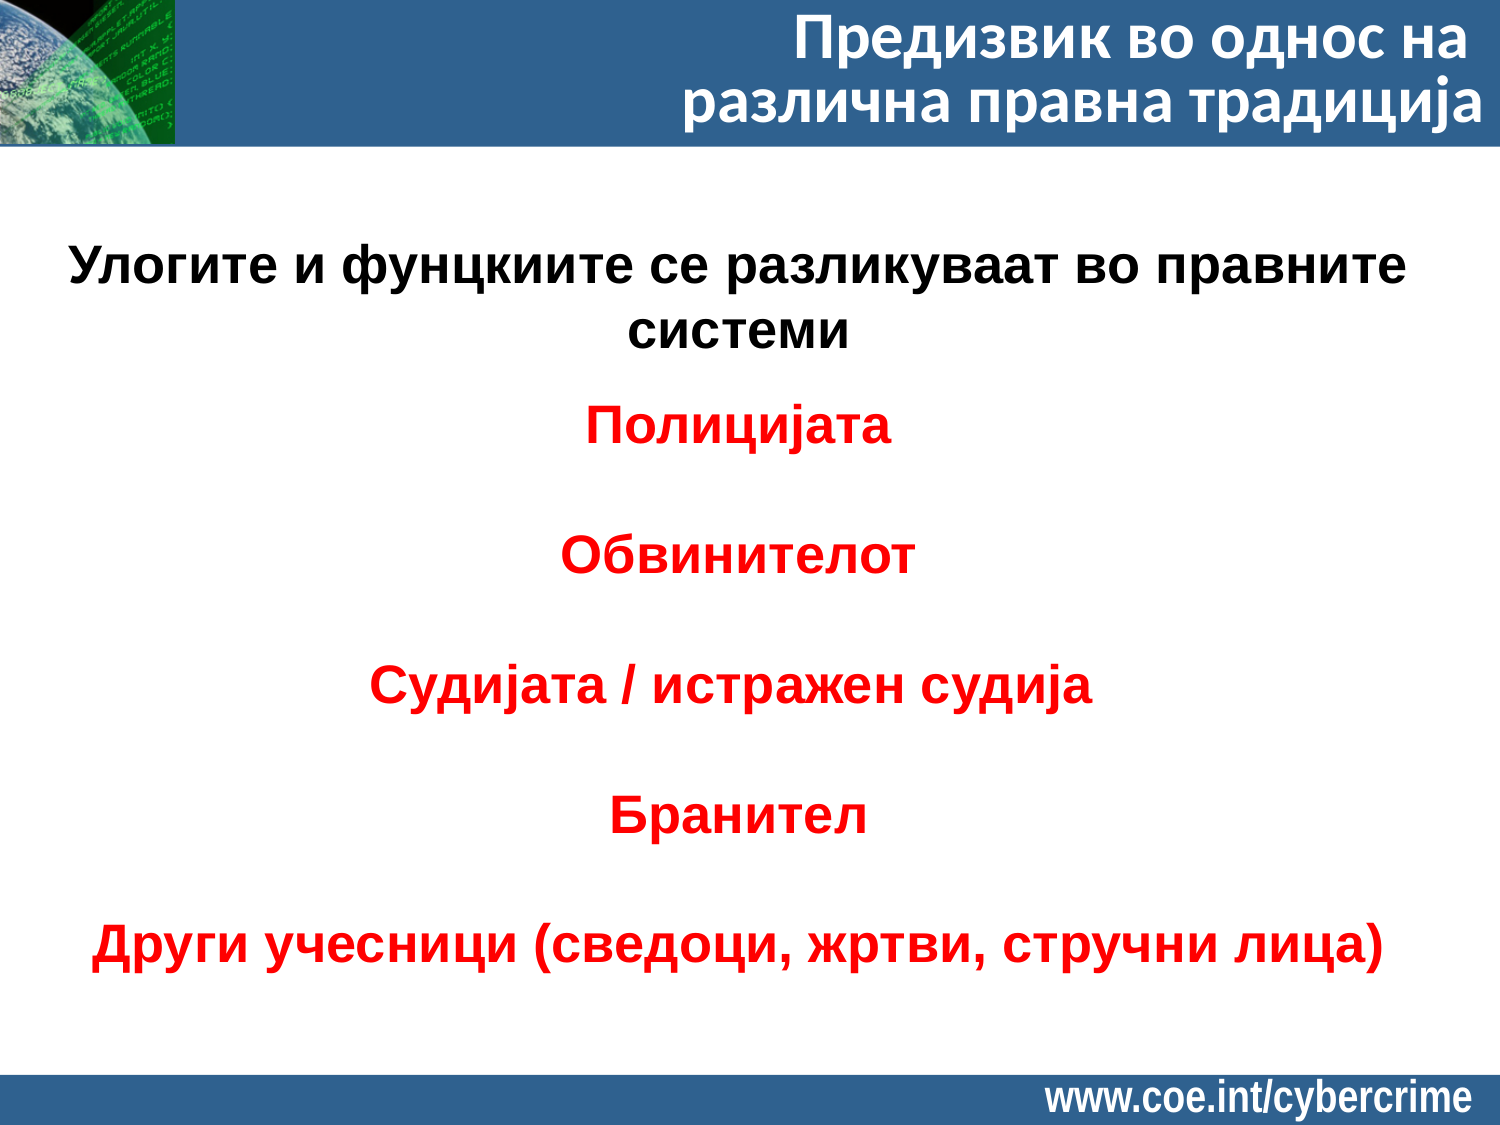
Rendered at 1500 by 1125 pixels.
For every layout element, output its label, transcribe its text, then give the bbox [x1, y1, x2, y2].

text_box Предизвик во однос на различна правна традиција [177, 0, 1500, 149]
text_box www.coe.int/cybercrime [1030, 1059, 1500, 1125]
text_box Улогите и фунцкиите се разликуваат во правните системи Полицијата Обвинителот Судијата / истражен судија Бранител Други учесници (сведоци, жртви, стручни лица) [49, 221, 1429, 982]
text_box [0, 1073, 1030, 1125]
picture [0, 0, 175, 144]
